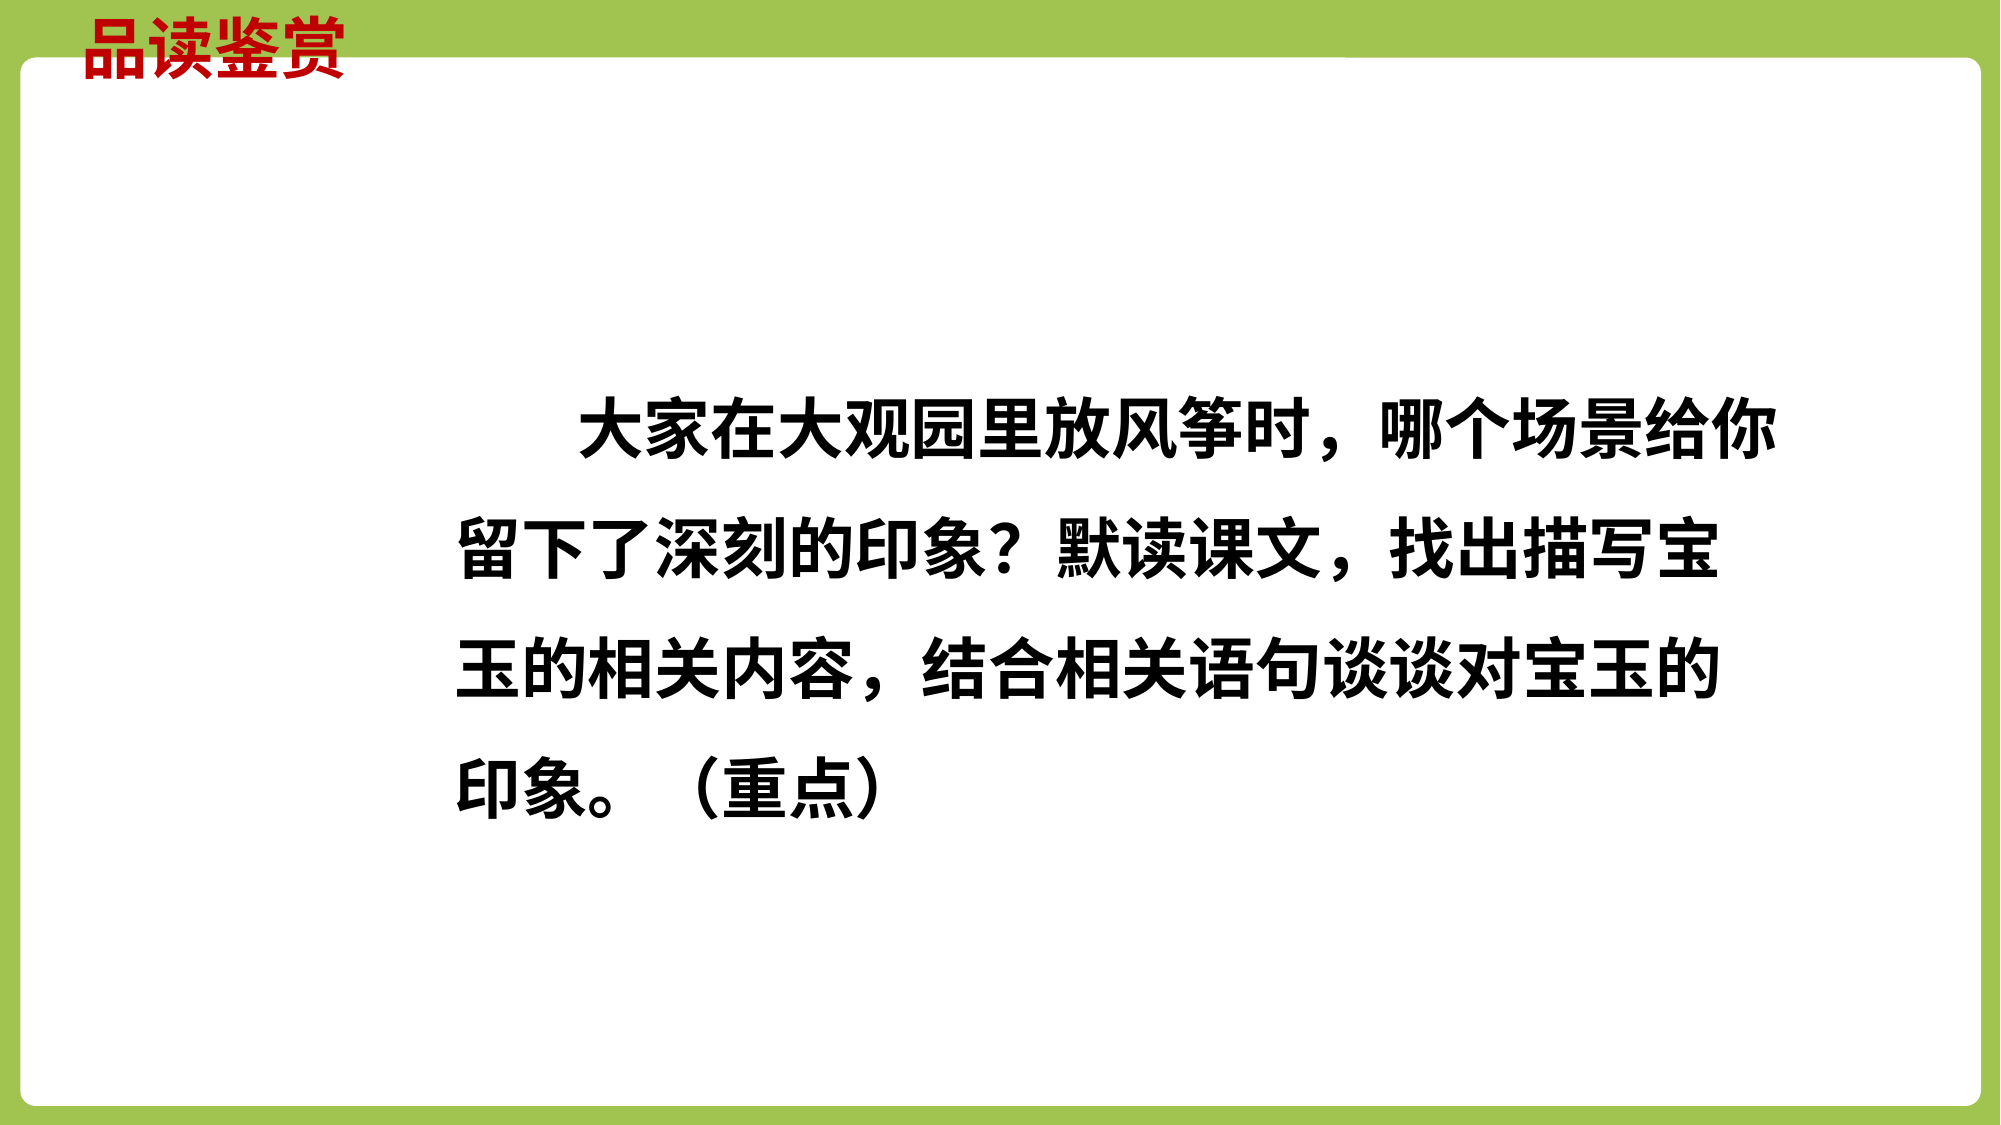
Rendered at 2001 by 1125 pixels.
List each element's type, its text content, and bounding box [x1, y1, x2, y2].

text_box 大家在大观园里放风筝时，哪个场景给你留下了深刻的印象？默读课文，找出描写宝玉的相关内容，结合相关语句谈谈对宝玉的印象。（重点） [439, 339, 1795, 834]
text_box 品读鉴赏 [66, 0, 440, 95]
